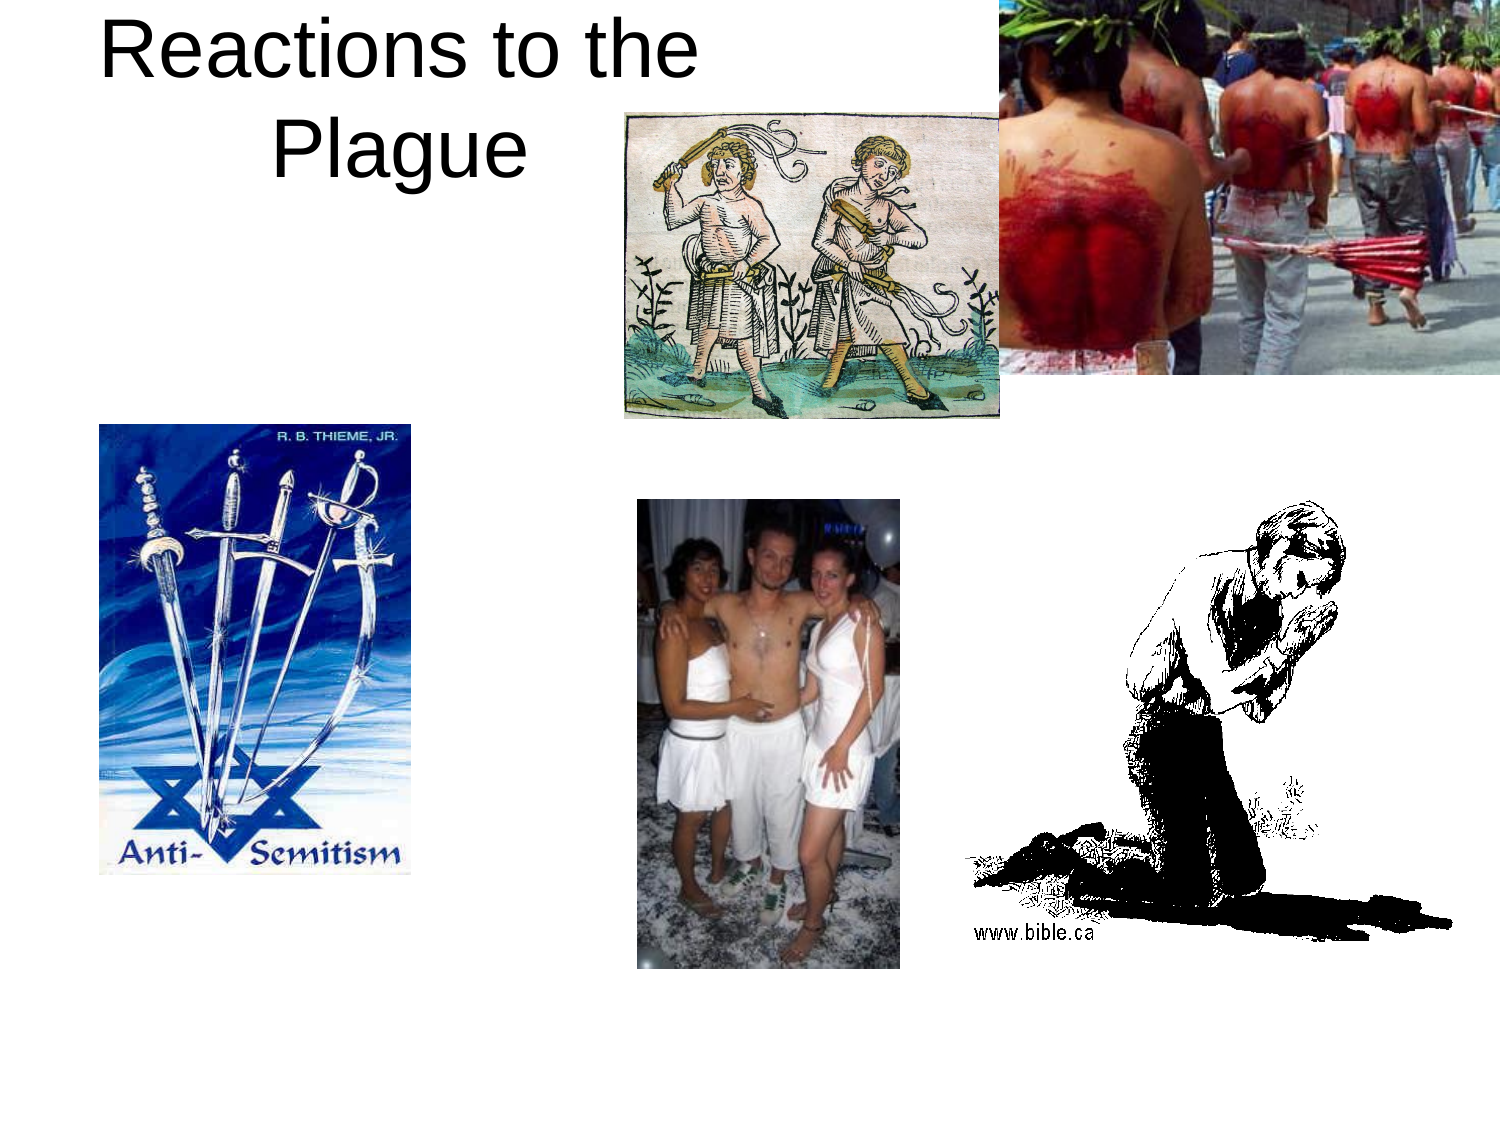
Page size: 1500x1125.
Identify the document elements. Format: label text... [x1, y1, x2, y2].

picture [99, 424, 411, 875]
picture [624, 0, 1500, 419]
picture [962, 499, 1459, 943]
title Reactions to the Plague [0, 0, 800, 188]
picture [637, 499, 901, 969]
